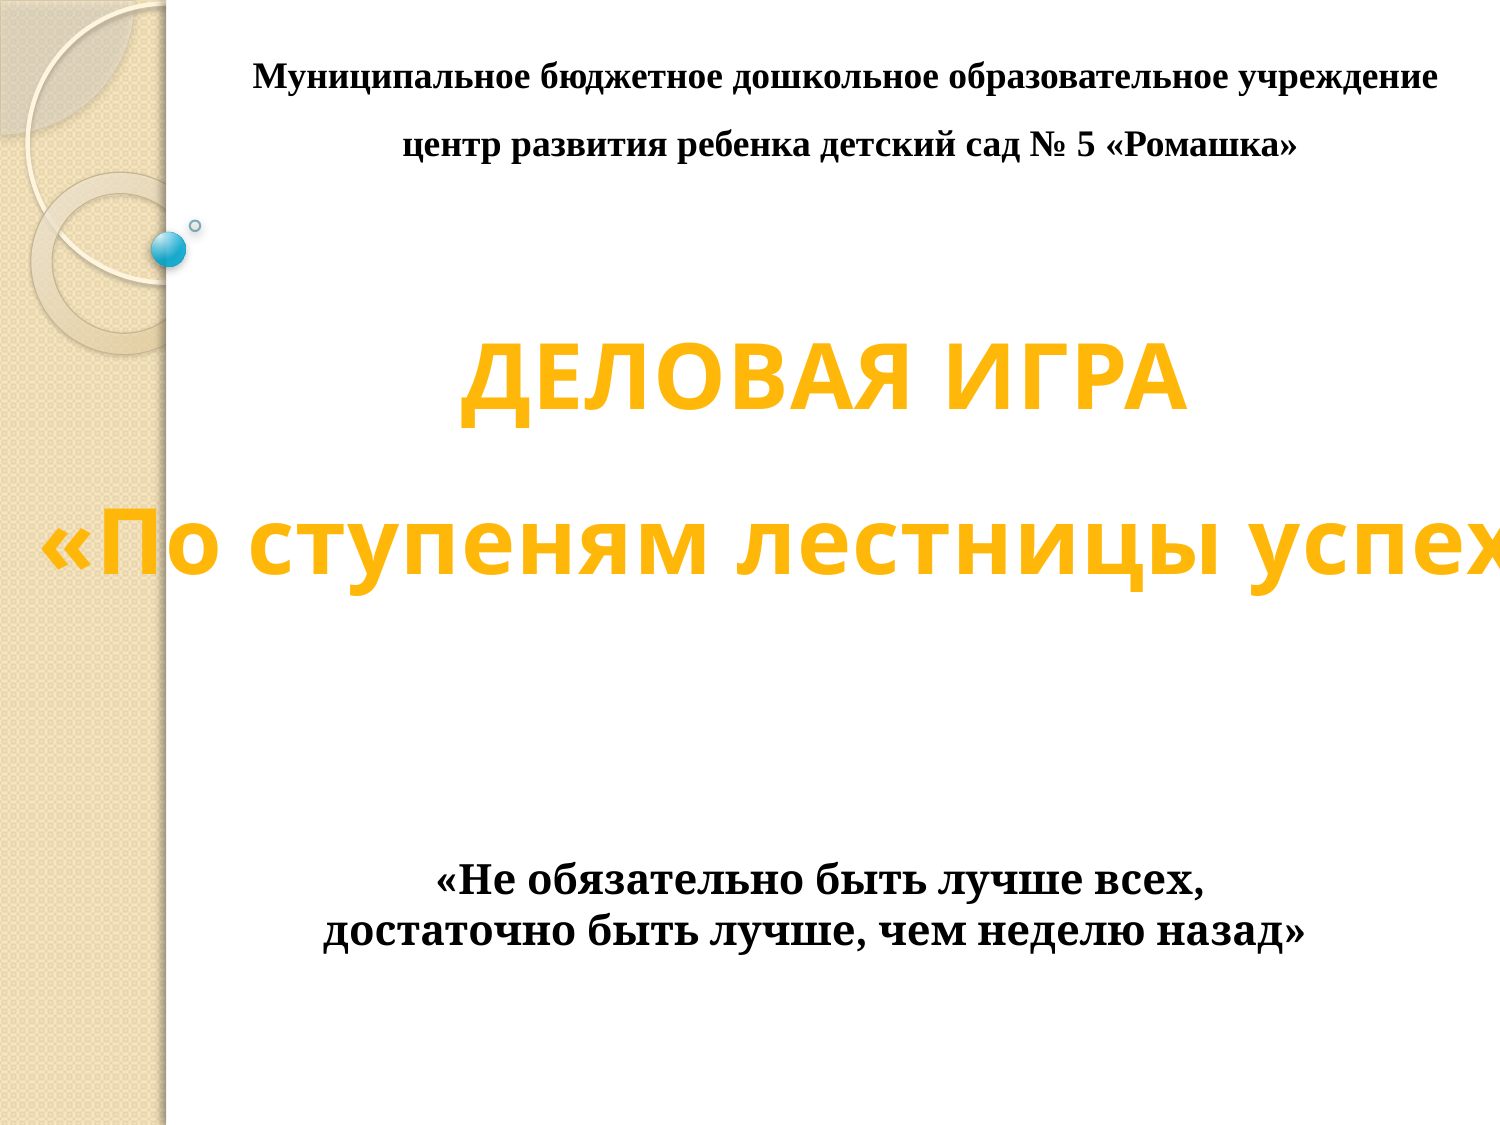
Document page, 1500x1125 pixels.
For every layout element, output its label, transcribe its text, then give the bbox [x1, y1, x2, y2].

text_box ДЕЛОВАЯ ИГРА «По ступеням лестницы успеха» [0, 255, 1500, 601]
text_box Муниципальное бюджетное дошкольное образовательное учреждение центр развития ребенка детский сад № 5 «Ромашка» [171, 0, 1500, 172]
text_box «Не обязательно быть лучше всех, достаточно быть лучше, чем неделю назад» [230, 845, 1400, 961]
